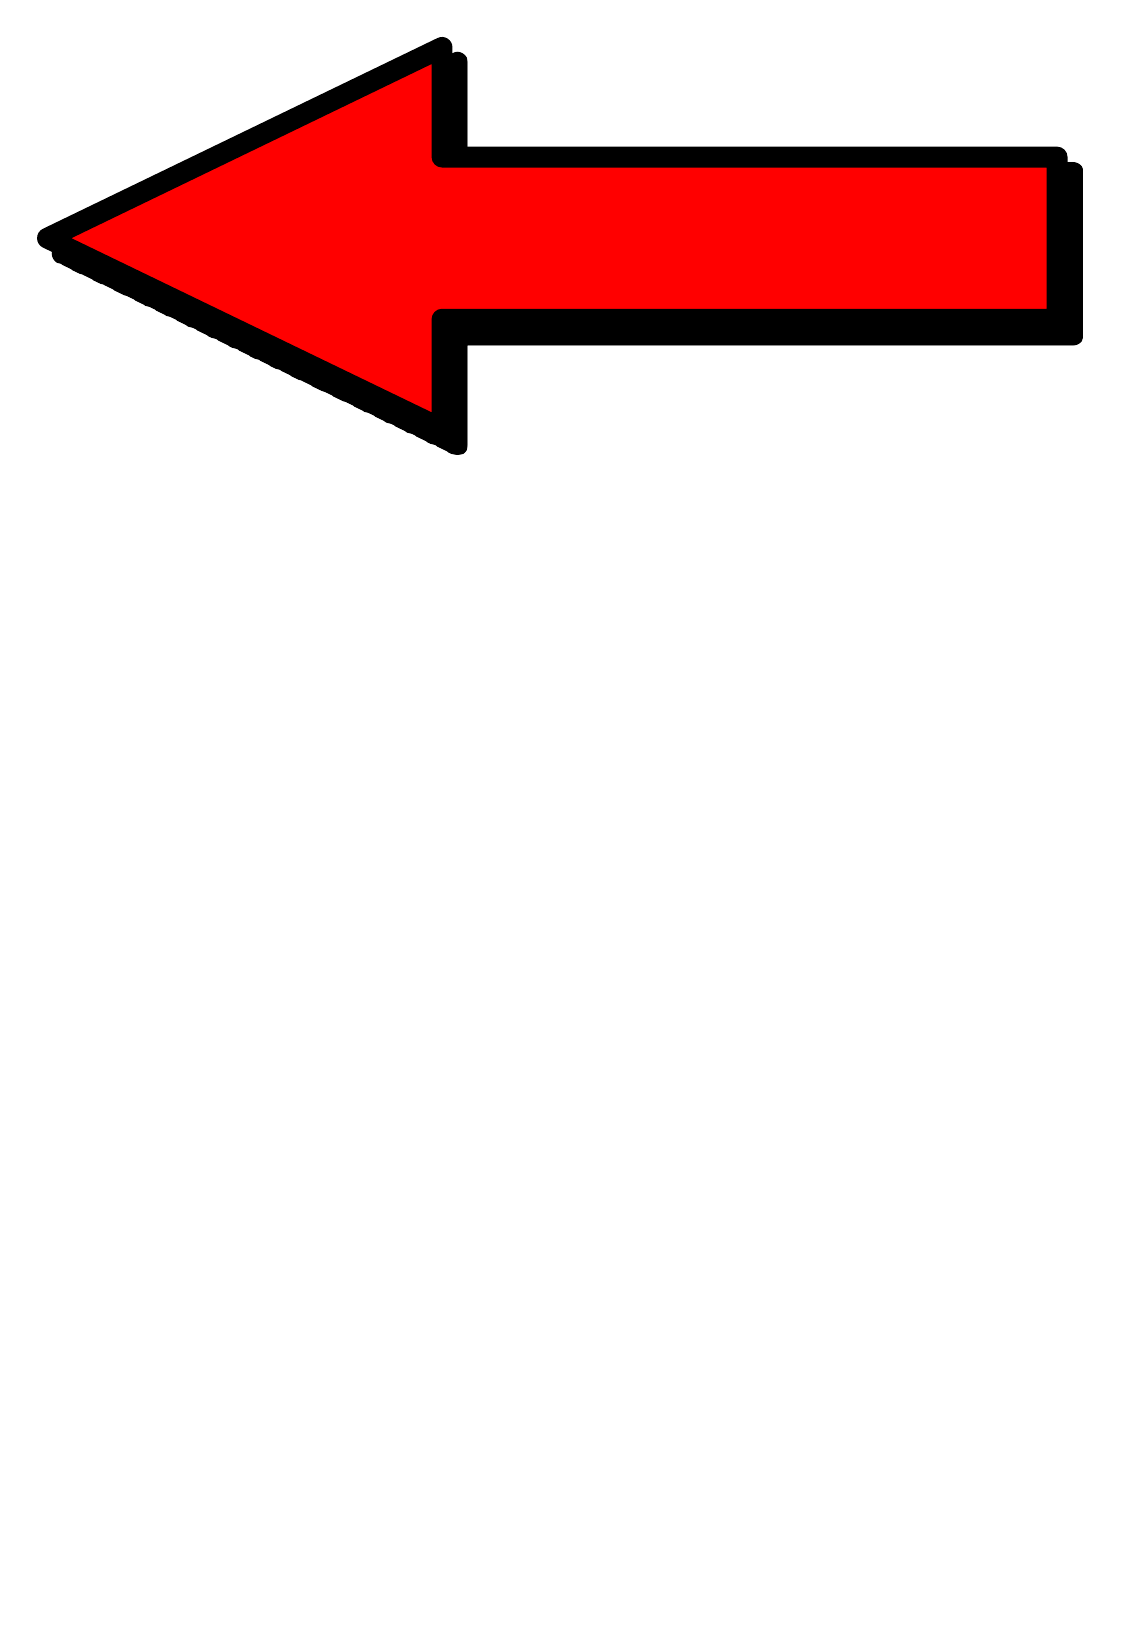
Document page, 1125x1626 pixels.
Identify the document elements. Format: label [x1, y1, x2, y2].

text_box [45, 45, 1060, 431]
